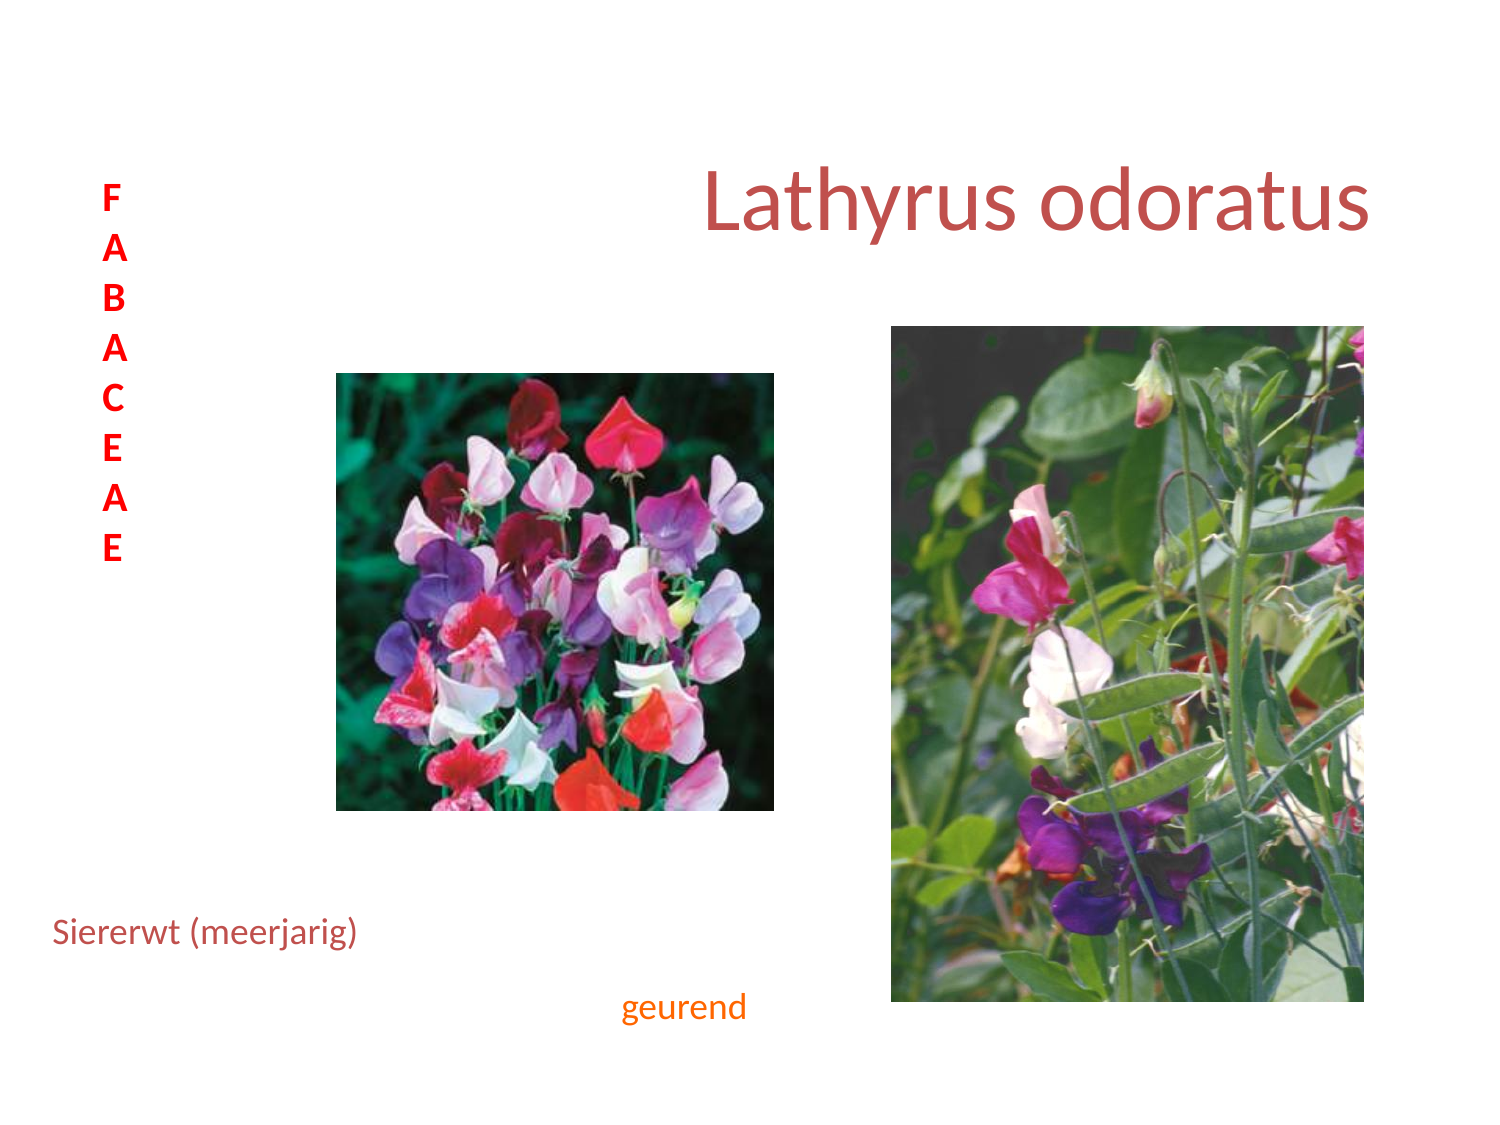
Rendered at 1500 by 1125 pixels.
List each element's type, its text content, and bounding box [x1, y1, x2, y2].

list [336, 373, 775, 812]
text_box geurend [50, 974, 763, 1035]
text_box FABACEAE [87, 162, 150, 578]
picture [891, 325, 1365, 1002]
text_box Siererwt (meerjarig) [37, 899, 886, 960]
title Lathyrus odoratus [112, 99, 1388, 288]
